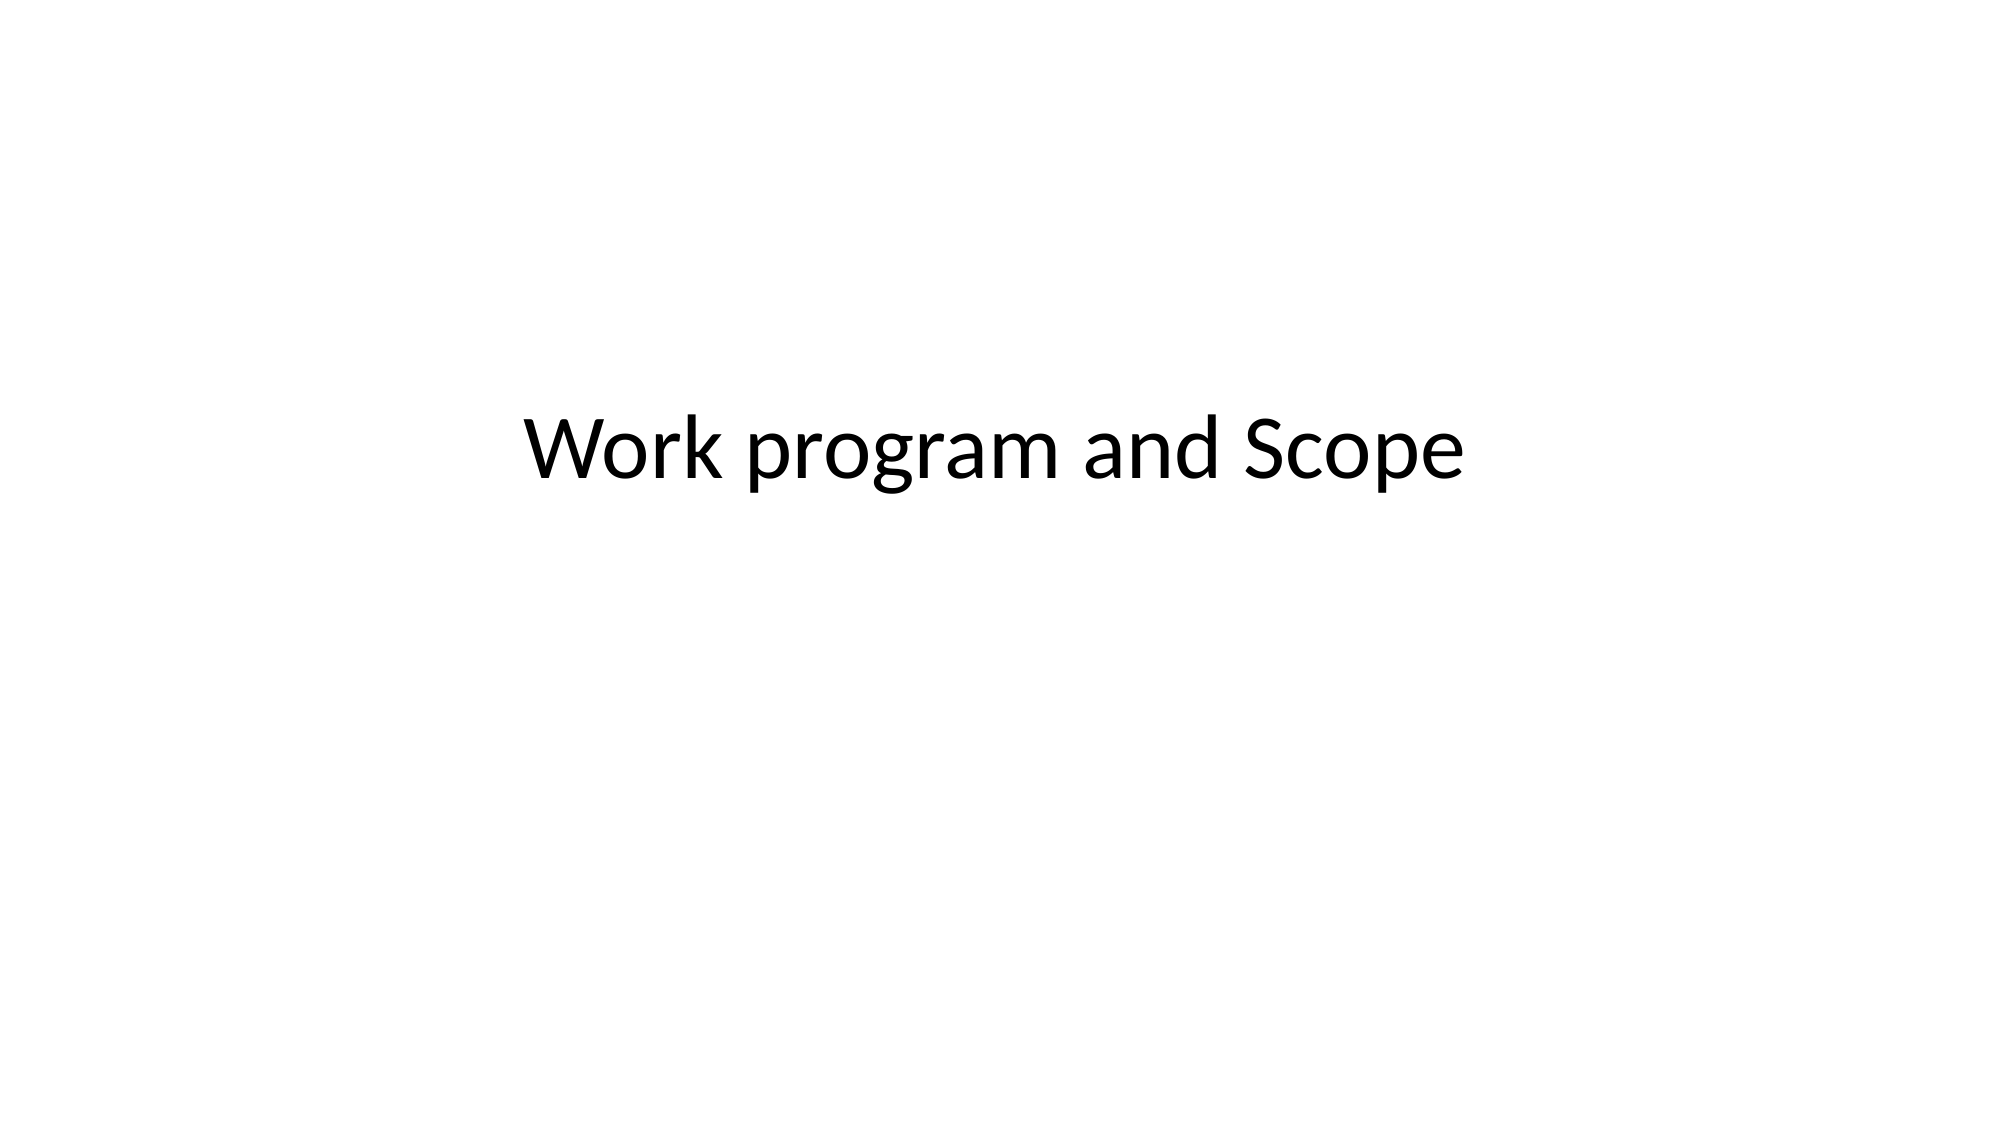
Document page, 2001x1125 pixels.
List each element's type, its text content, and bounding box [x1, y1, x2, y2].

title Work program and Scope [133, 339, 1858, 558]
